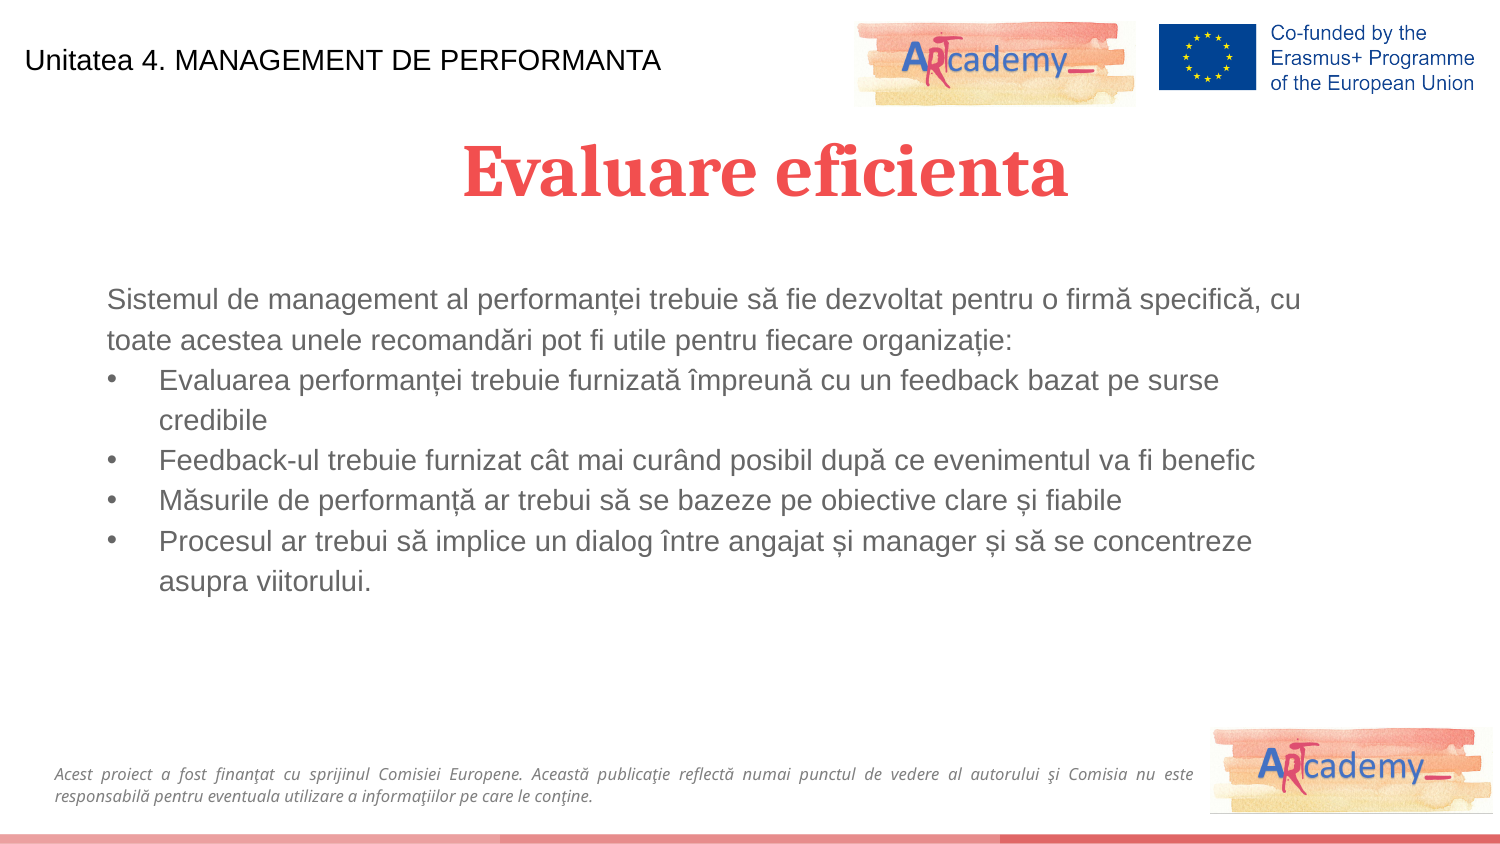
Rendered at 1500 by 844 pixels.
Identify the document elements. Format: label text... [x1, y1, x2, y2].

picture [1158, 24, 1474, 94]
title Evaluare eficienta [180, 93, 1352, 227]
picture [854, 2, 1137, 138]
list Sistemul de management al performanței trebuie să fie dezvoltat pentru o firmă specifică, cu toate acestea unele recomandări pot fi utile pentru fiecare organizație: Evaluarea performanței trebuie furnizată împreună cu un feedback bazat pe surse credibile Feedback-ul trebuie furnizat cât mai curând posibil după ce evenimentul va fi benefic Măsurile de performanță ar trebui să se bazeze pe obiective clare și fiabile Procesul ar trebui să implice un dialog între angajat și manager și să se concentreze asupra viitorului. [68, 260, 1352, 612]
text_box Unitatea 4. MANAGEMENT DE PERFORMANTA [9, 33, 849, 84]
text_box Acest proiect a fost finanţat cu sprijinul Comisiei Europene. Această publicaţie reflectă numai punctul de vedere al autorului şi Comisia nu este responsabilă pentru eventuala utilizare a informaţiilor pe care le conţine. [39, 754, 1205, 808]
picture [1210, 709, 1493, 844]
